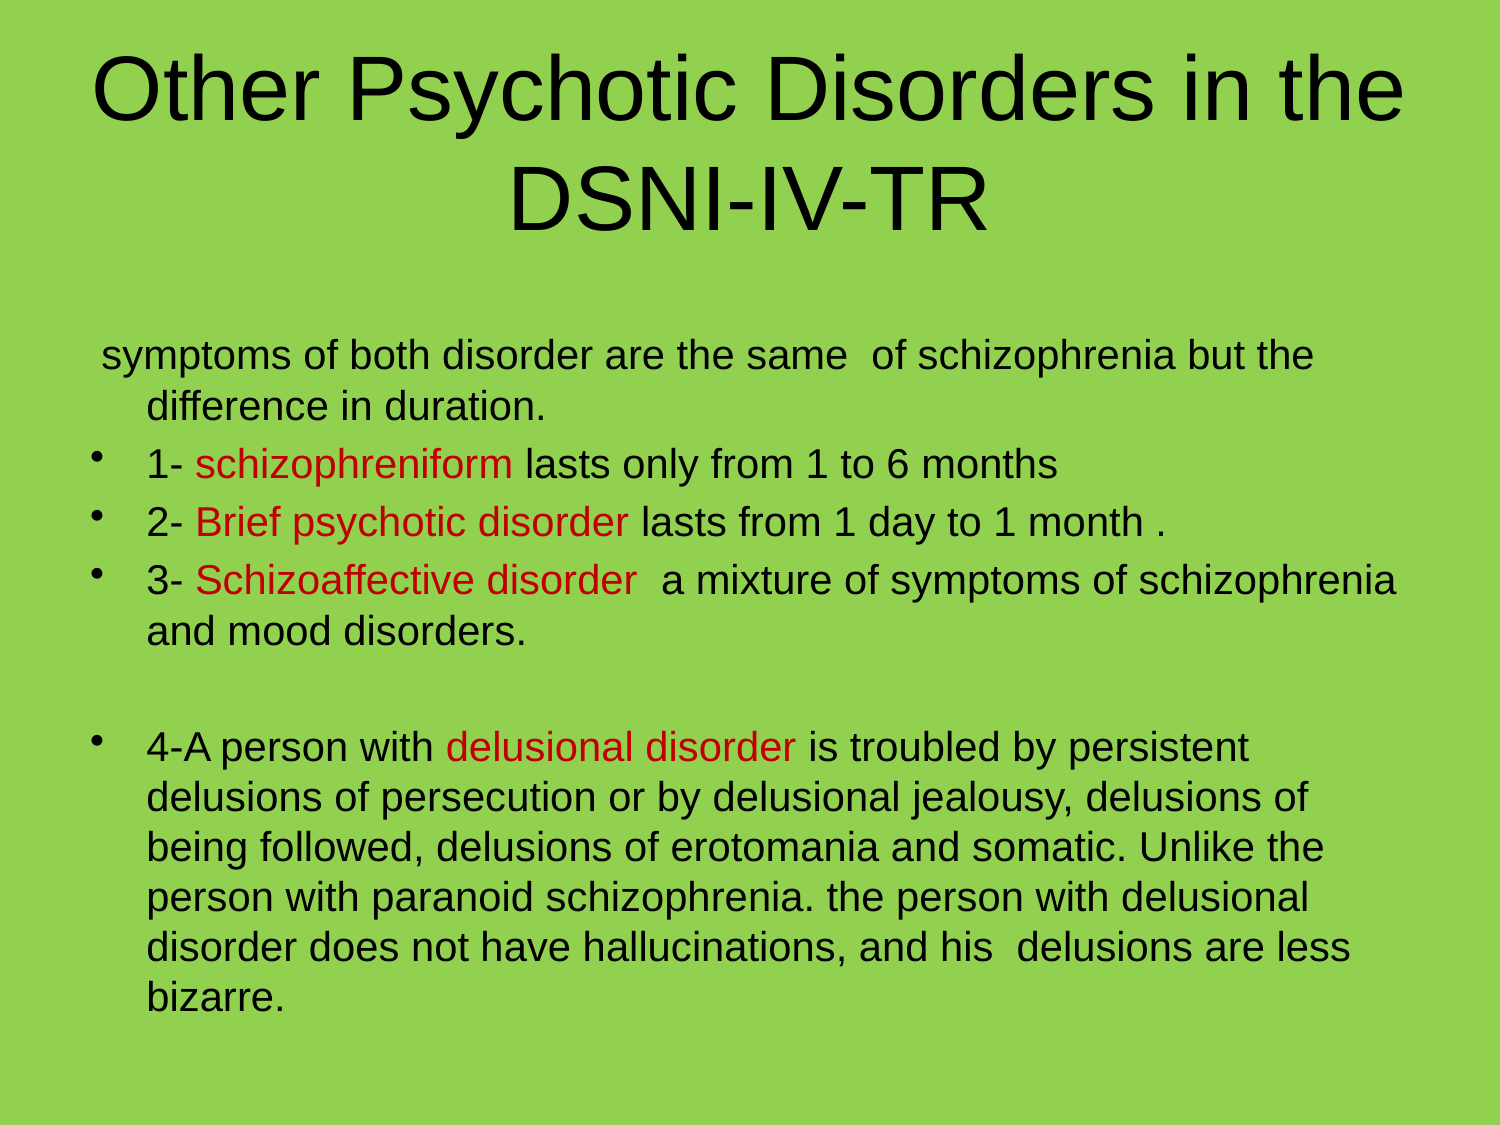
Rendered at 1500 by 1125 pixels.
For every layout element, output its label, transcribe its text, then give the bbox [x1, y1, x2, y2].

title Other Psychotic Disorders in the DSNI-IV-TR [75, 45, 1425, 233]
list symptoms of both disorder are the same of schizophrenia but the difference in duration. 1- schizophreniform lasts only from 1 to 6 months 2- Brief psychotic disorder lasts from 1 day to 1 month . 3- Schizoaffective disorder a mixture of symptoms of schizophrenia and mood disorders. 4-A person with delusional disorder is troubled by persistent delusions of persecution or by delusional jealousy, delusions of being followed, delusions of erotomania and somatic. Unlike the person with paranoid schizophrenia. the person with delusional disorder does not have hallucinations, and his delusions are less bizarre. [75, 262, 1425, 1005]
